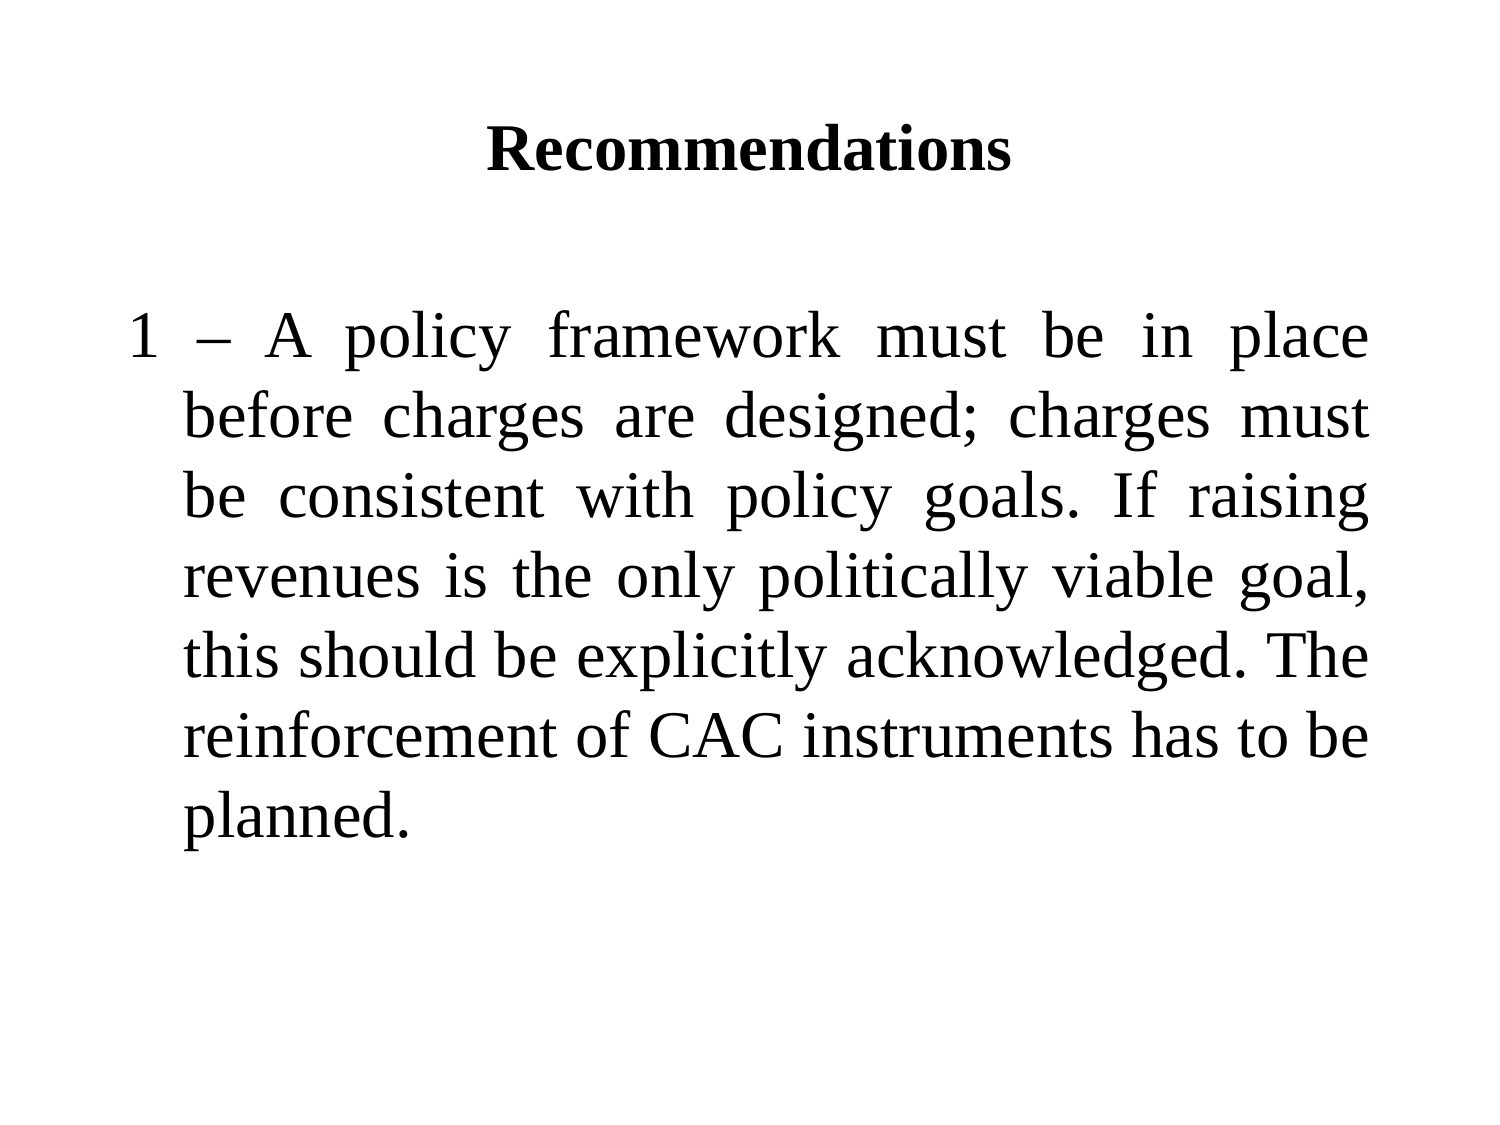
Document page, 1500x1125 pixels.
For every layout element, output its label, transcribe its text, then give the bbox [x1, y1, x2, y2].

list 1 – A policy framework must be in place before charges are designed; charges must be consistent with policy goals. If raising revenues is the only politically viable goal, this should be explicitly acknowledged. The reinforcement of CAC instruments has to be planned. [112, 199, 1388, 1001]
title Recommendations [112, 99, 1388, 188]
